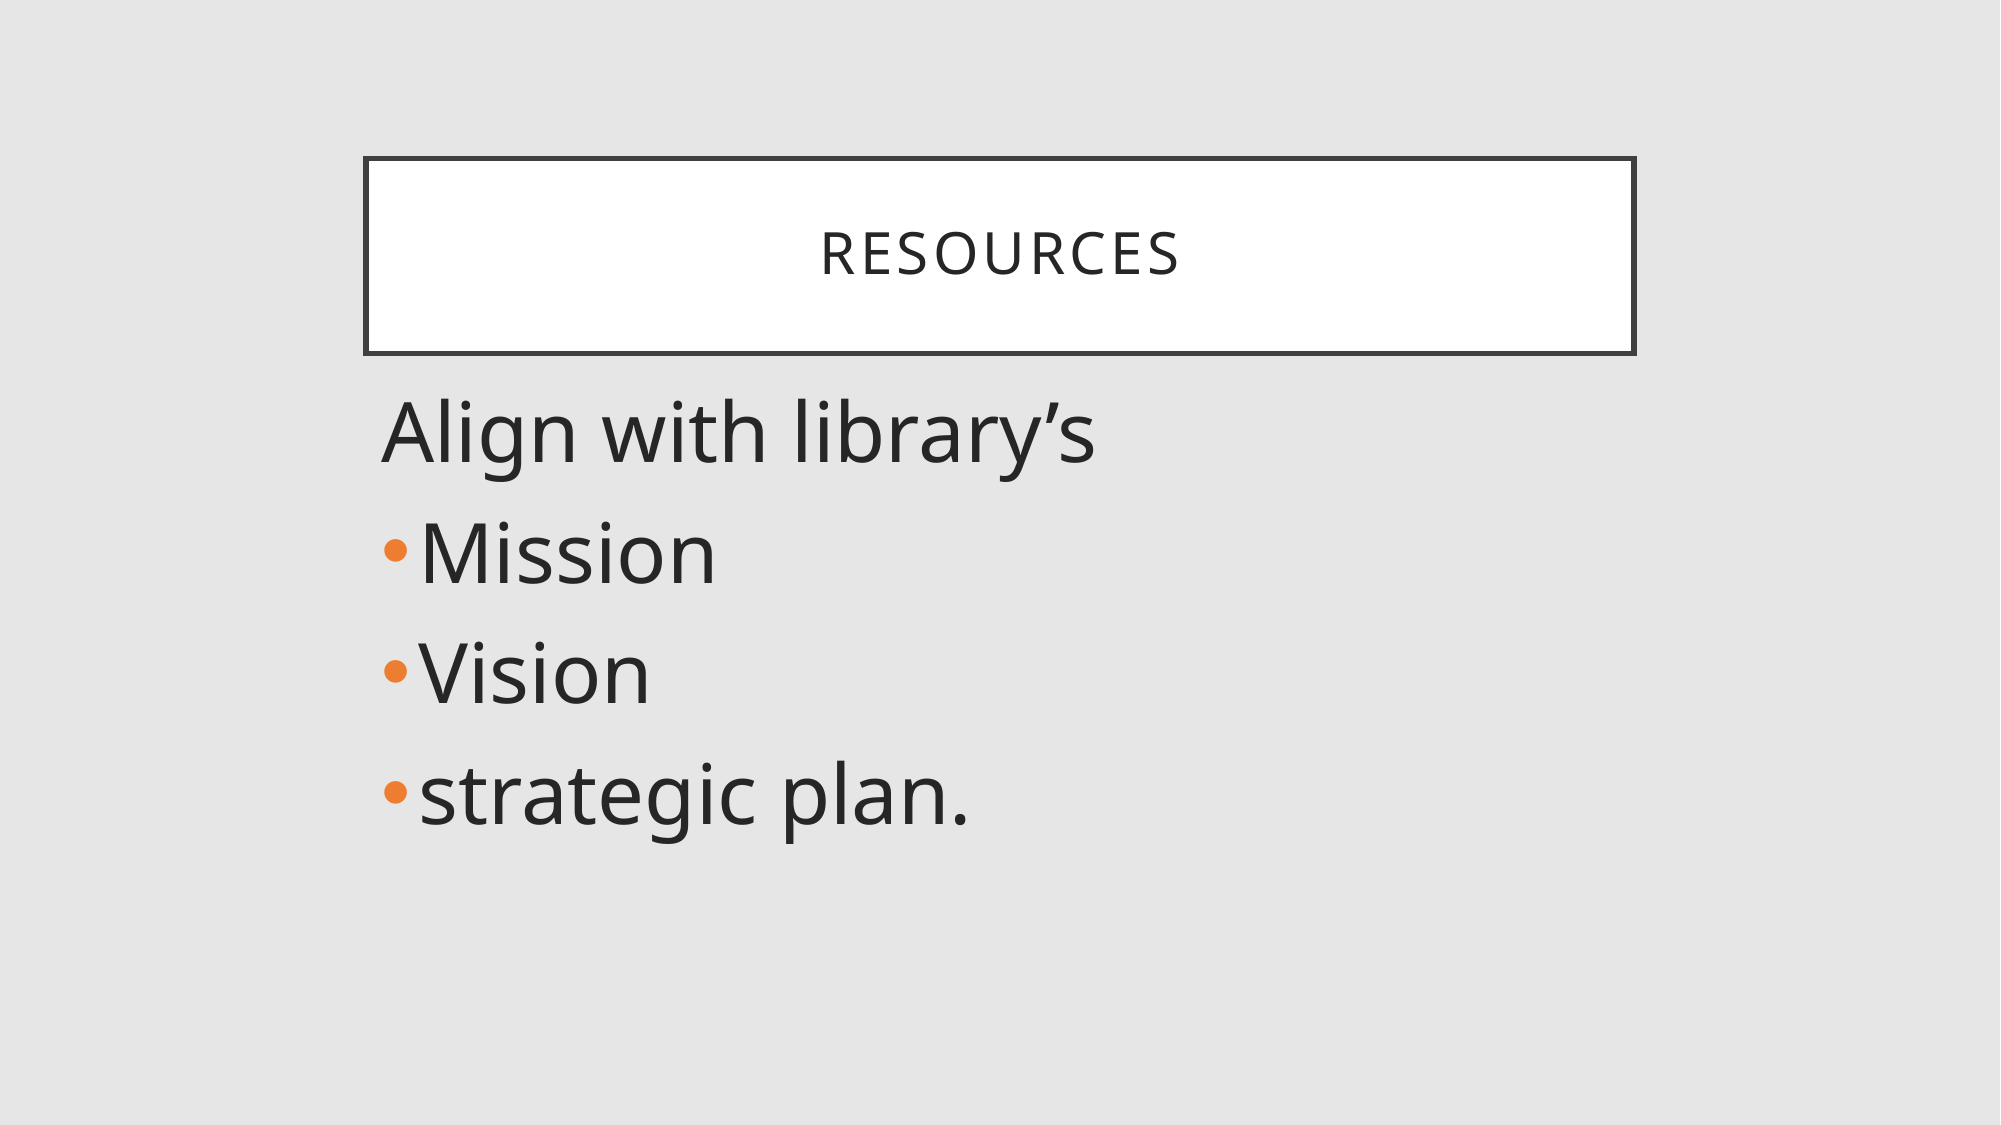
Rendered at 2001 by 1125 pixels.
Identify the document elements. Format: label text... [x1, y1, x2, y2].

list Align with library’s Mission Vision strategic plan. [366, 371, 1634, 1125]
title Resources [363, 156, 1637, 356]
